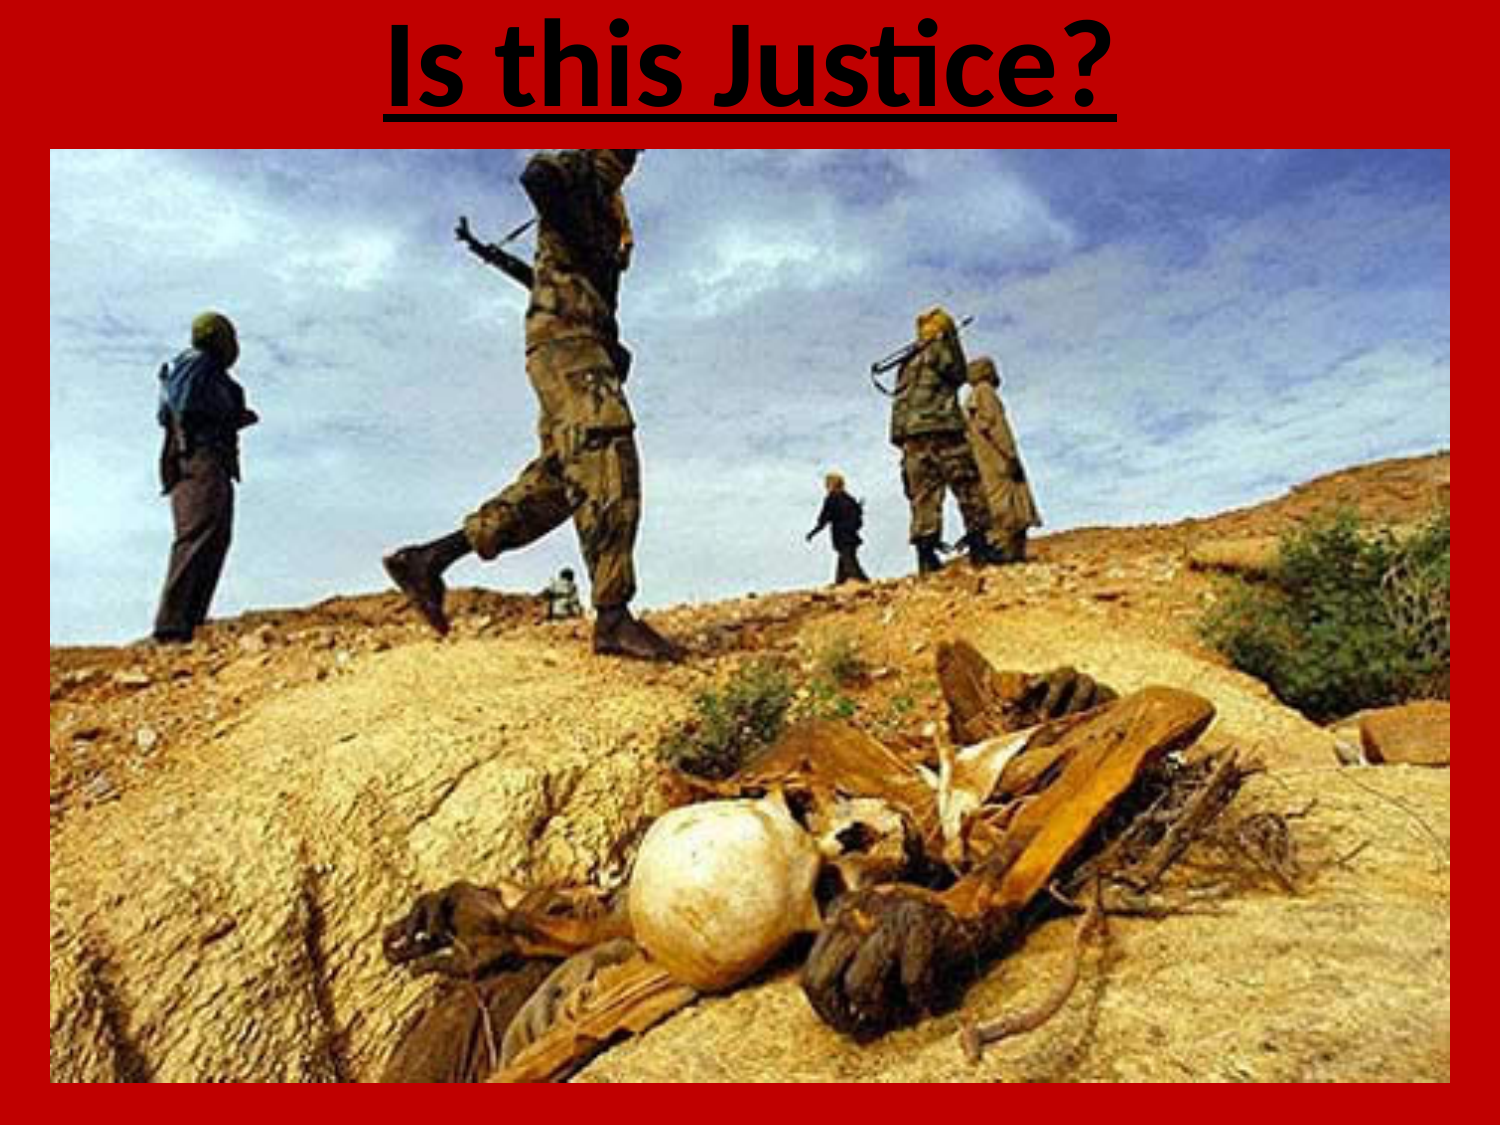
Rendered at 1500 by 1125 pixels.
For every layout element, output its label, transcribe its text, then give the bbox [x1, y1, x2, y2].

picture [49, 149, 1451, 1083]
title Is this Justice? [75, 0, 1425, 148]
